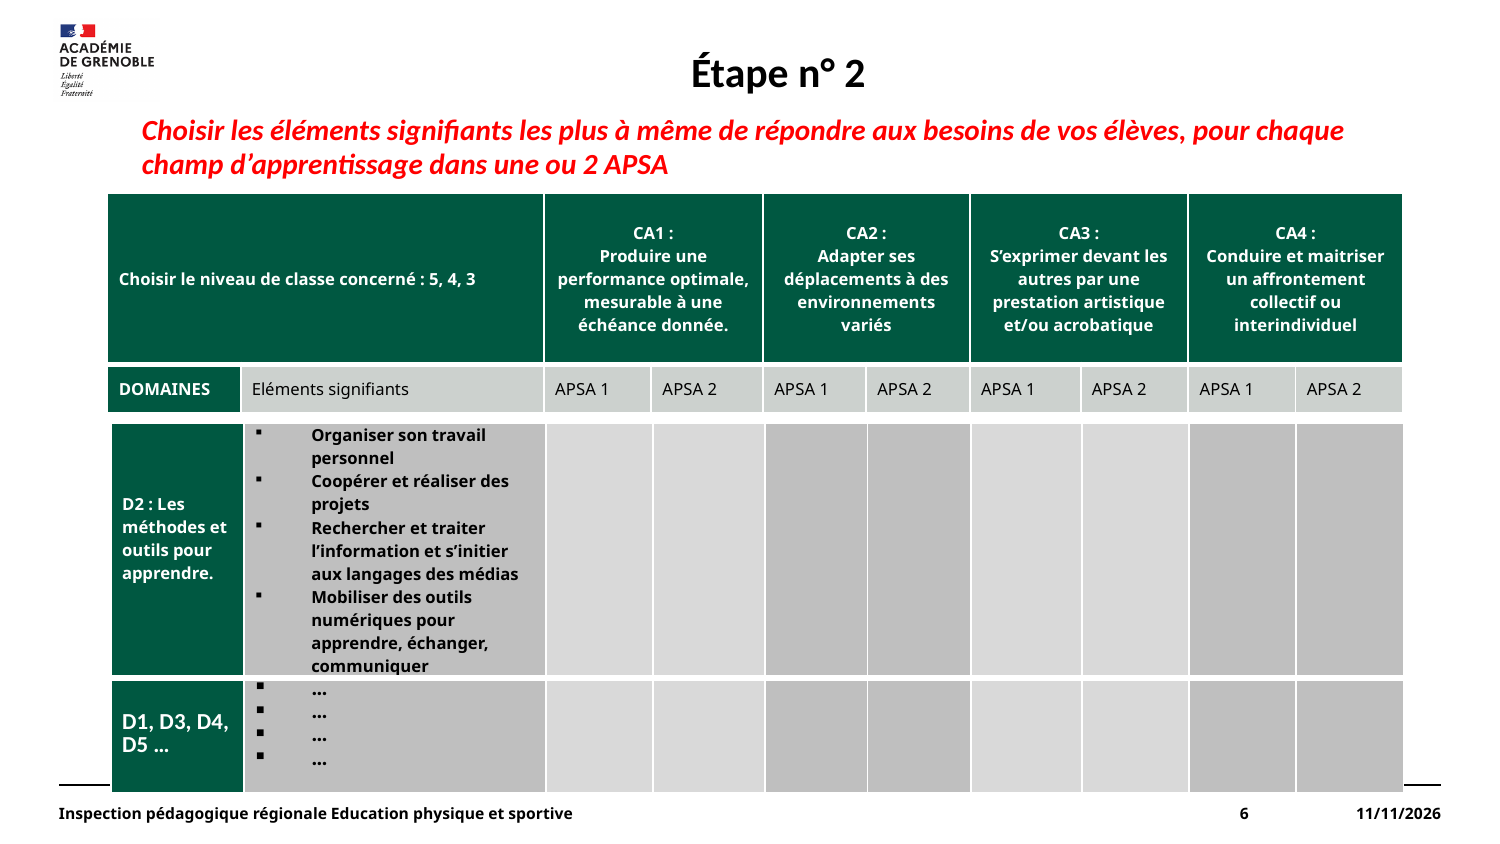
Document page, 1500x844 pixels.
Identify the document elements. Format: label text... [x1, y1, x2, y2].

table_header [547, 424, 652, 675]
table_cell [972, 681, 1081, 792]
table_cell APSA 2 [1296, 367, 1402, 412]
table_cell [1297, 681, 1403, 792]
table_cell APSA 1 [971, 367, 1080, 412]
table_cell [654, 681, 764, 792]
table_cell [547, 681, 652, 792]
table_cell [1083, 681, 1188, 792]
table_cell APSA 1 [545, 367, 650, 412]
footer Inspection pédagogique régionale Education physique et sportive [59, 784, 1027, 844]
table_cell D1, D3, D4, D5 … [112, 681, 243, 792]
table_header [766, 424, 867, 675]
slide_number 6 [1027, 794, 1249, 844]
table_header [654, 424, 764, 675]
table_header [1297, 424, 1403, 675]
table_header [868, 424, 970, 675]
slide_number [1249, 784, 1441, 844]
table_header [972, 424, 1081, 675]
picture [53, 18, 160, 102]
table_cell [1190, 681, 1295, 792]
table_cell APSA 1 [764, 367, 865, 412]
table_header [1190, 424, 1295, 675]
table_header CA1 : Produire une performance optimale, mesurable à une échéance donnée. [545, 194, 762, 362]
text_box Étape n° 2 Choisir les éléments signifiants les plus à même de répondre aux besoins de vos élèves, pour chaque champ d’apprentissage dans une ou 2 APSA [127, 38, 1430, 188]
table_cell [766, 681, 867, 792]
table_header [1083, 424, 1188, 675]
table_header D2 : Les méthodes et outils pour apprendre. [112, 424, 243, 675]
table_header Organiser son travail personnel Coopérer et réaliser des projets Rechercher et traiter l’information et s’initier aux langages des médias Mobiliser des outils numériques pour apprendre, échanger, communiquer [245, 424, 545, 675]
table_cell APSA 2 [652, 367, 762, 412]
table_cell Eléments signifiants [242, 367, 543, 412]
table_cell [868, 681, 970, 792]
table_cell APSA 2 [867, 367, 969, 412]
table_cell DOMAINES [108, 367, 240, 412]
table_cell APSA 1 [1189, 367, 1295, 412]
table_cell … … … … [245, 681, 545, 792]
table_header CA2 : Adapter ses déplacements à des environnements variés [764, 194, 969, 362]
table_header Choisir le niveau de classe concerné : 5, 4, 3 [108, 194, 543, 362]
table_header CA4 : Conduire et maitriser un affrontement collectif ou interindividuel [1189, 194, 1402, 362]
table_header CA3 : S’exprimer devant les autres par une prestation artistique et/ou acrobatique [971, 194, 1187, 362]
table_cell APSA 2 [1082, 367, 1187, 412]
